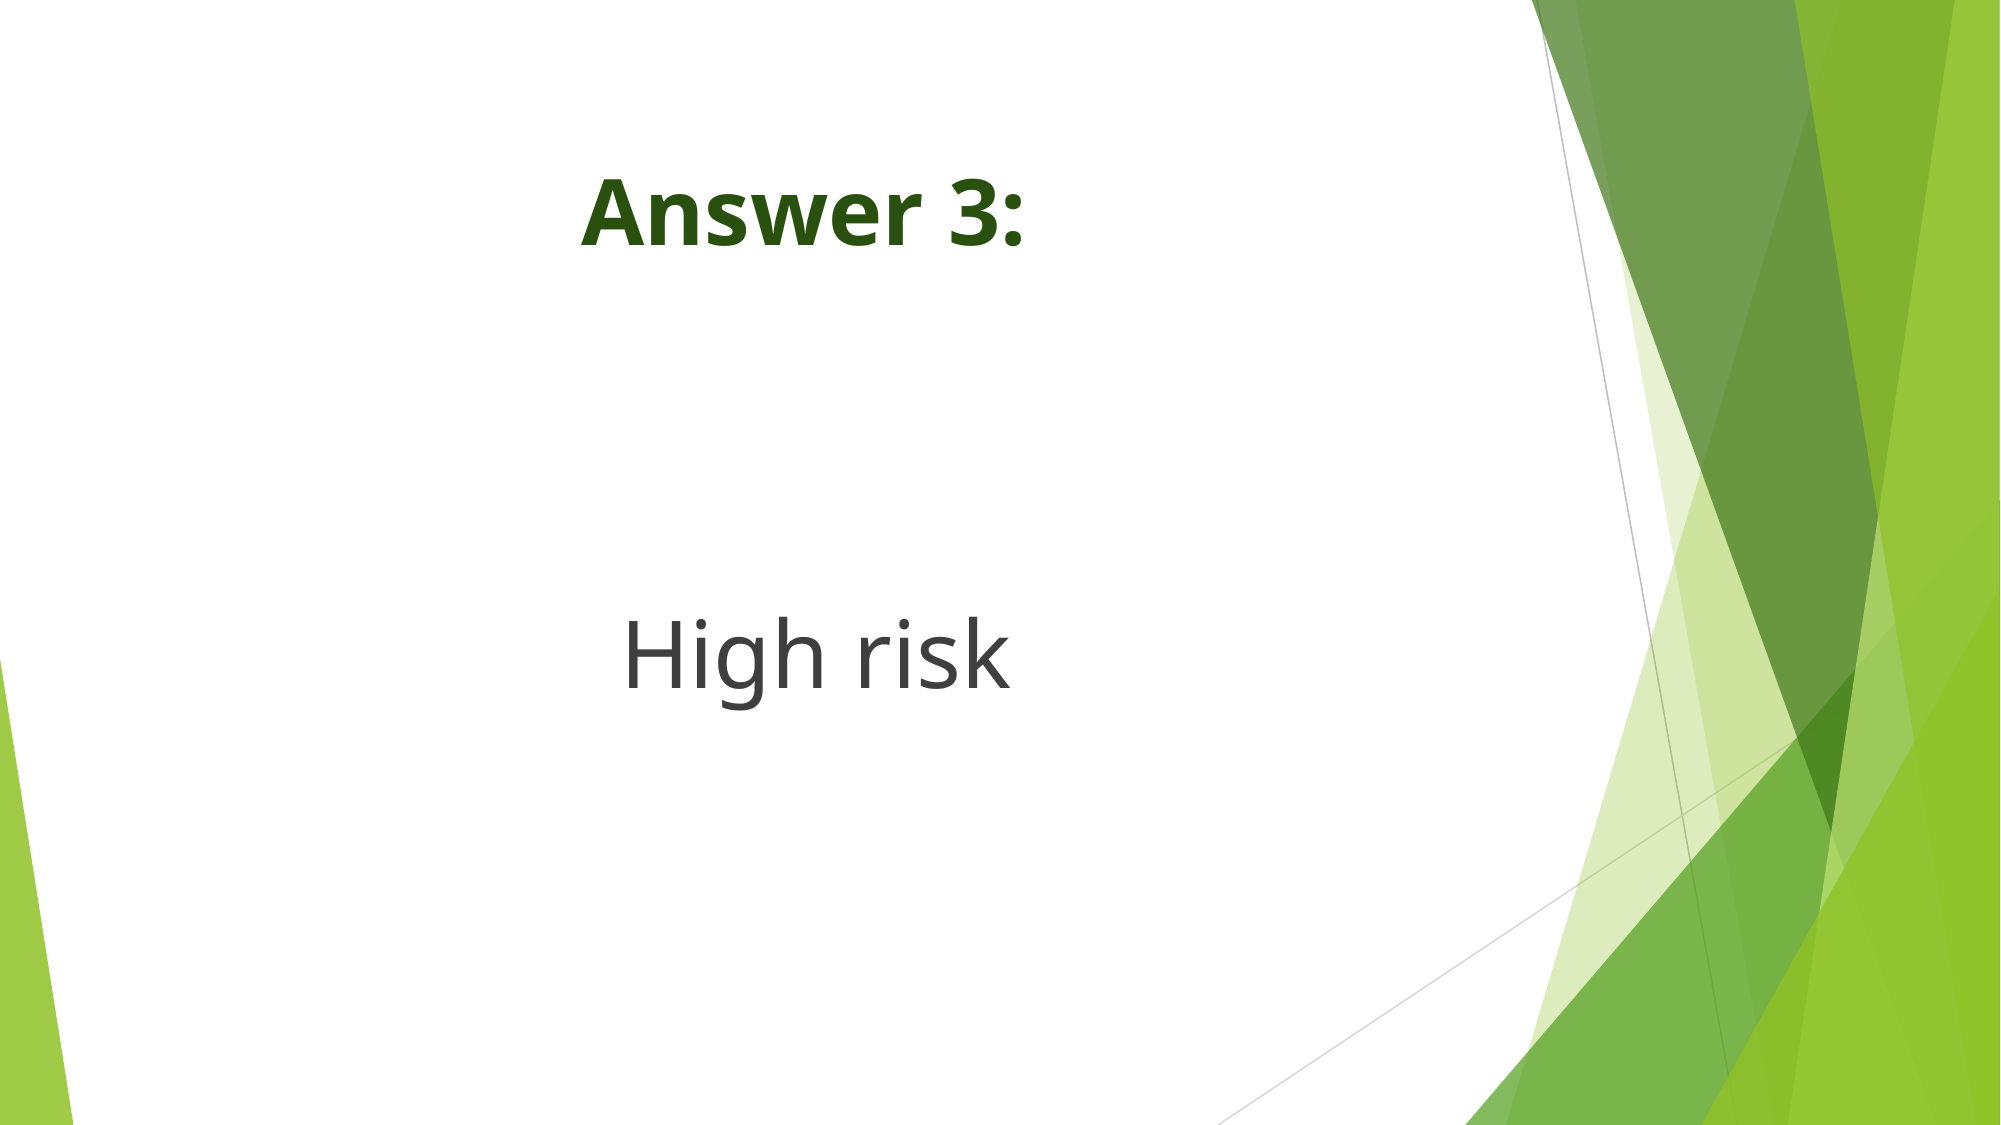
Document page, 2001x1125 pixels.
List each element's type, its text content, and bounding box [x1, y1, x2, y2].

title Answer 3: [111, 99, 1522, 317]
list High risk [111, 354, 1522, 992]
